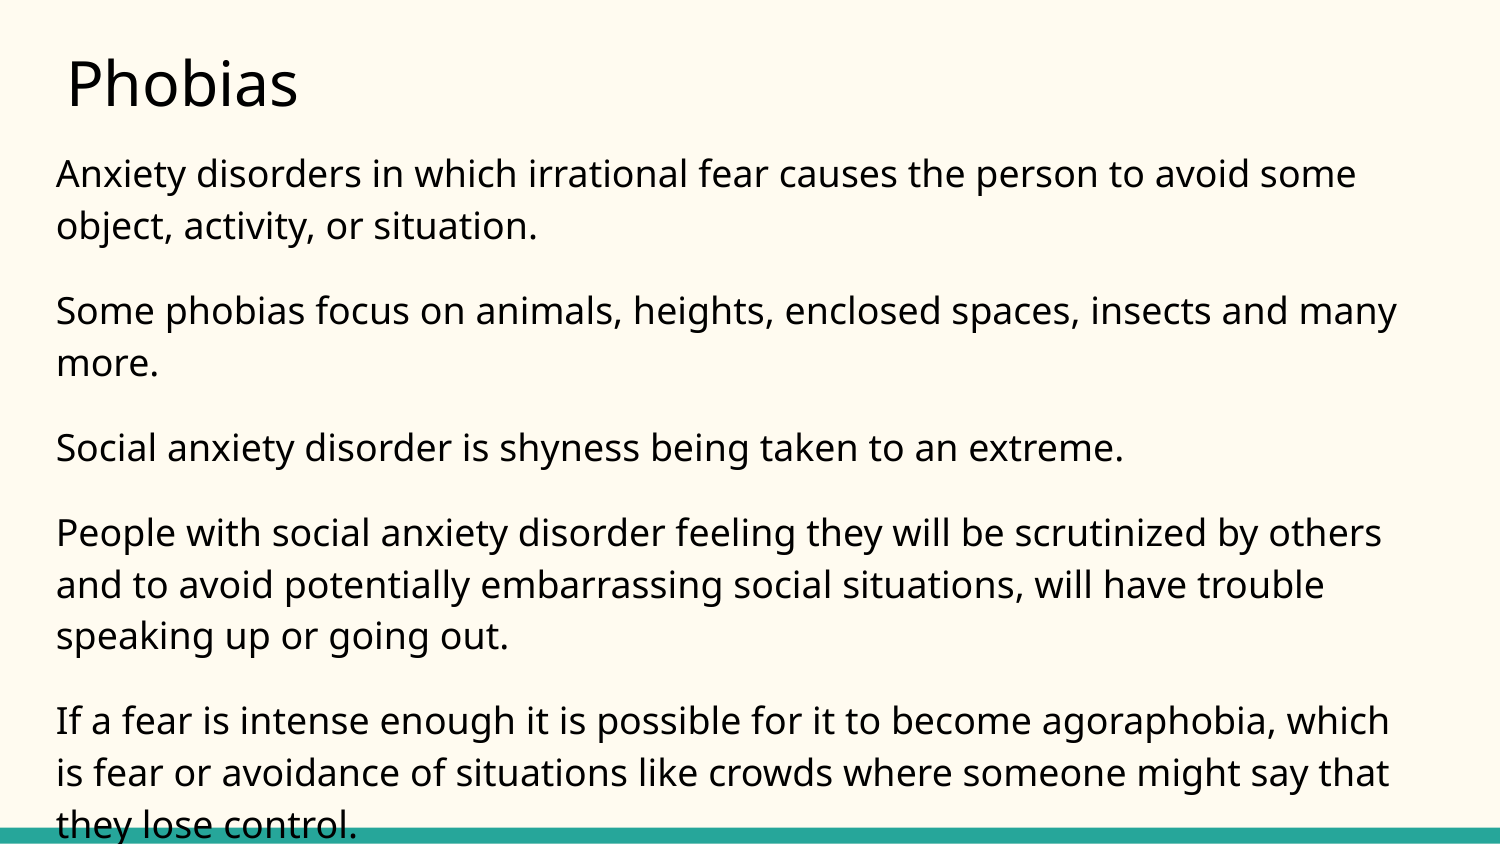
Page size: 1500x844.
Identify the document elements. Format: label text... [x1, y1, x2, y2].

title Phobias [51, 28, 1449, 129]
list Anxiety disorders in which irrational fear causes the person to avoid some object, activity, or situation. Some phobias focus on animals, heights, enclosed spaces, insects and many more. Social anxiety disorder is shyness being taken to an extreme. People with social anxiety disorder feeling they will be scrutinized by others and to avoid potentially embarrassing social situations, will have trouble speaking up or going out. If a fear is intense enough it is possible for it to become agoraphobia, which is fear or avoidance of situations like crowds where someone might say that they lose control. [40, 128, 1439, 686]
